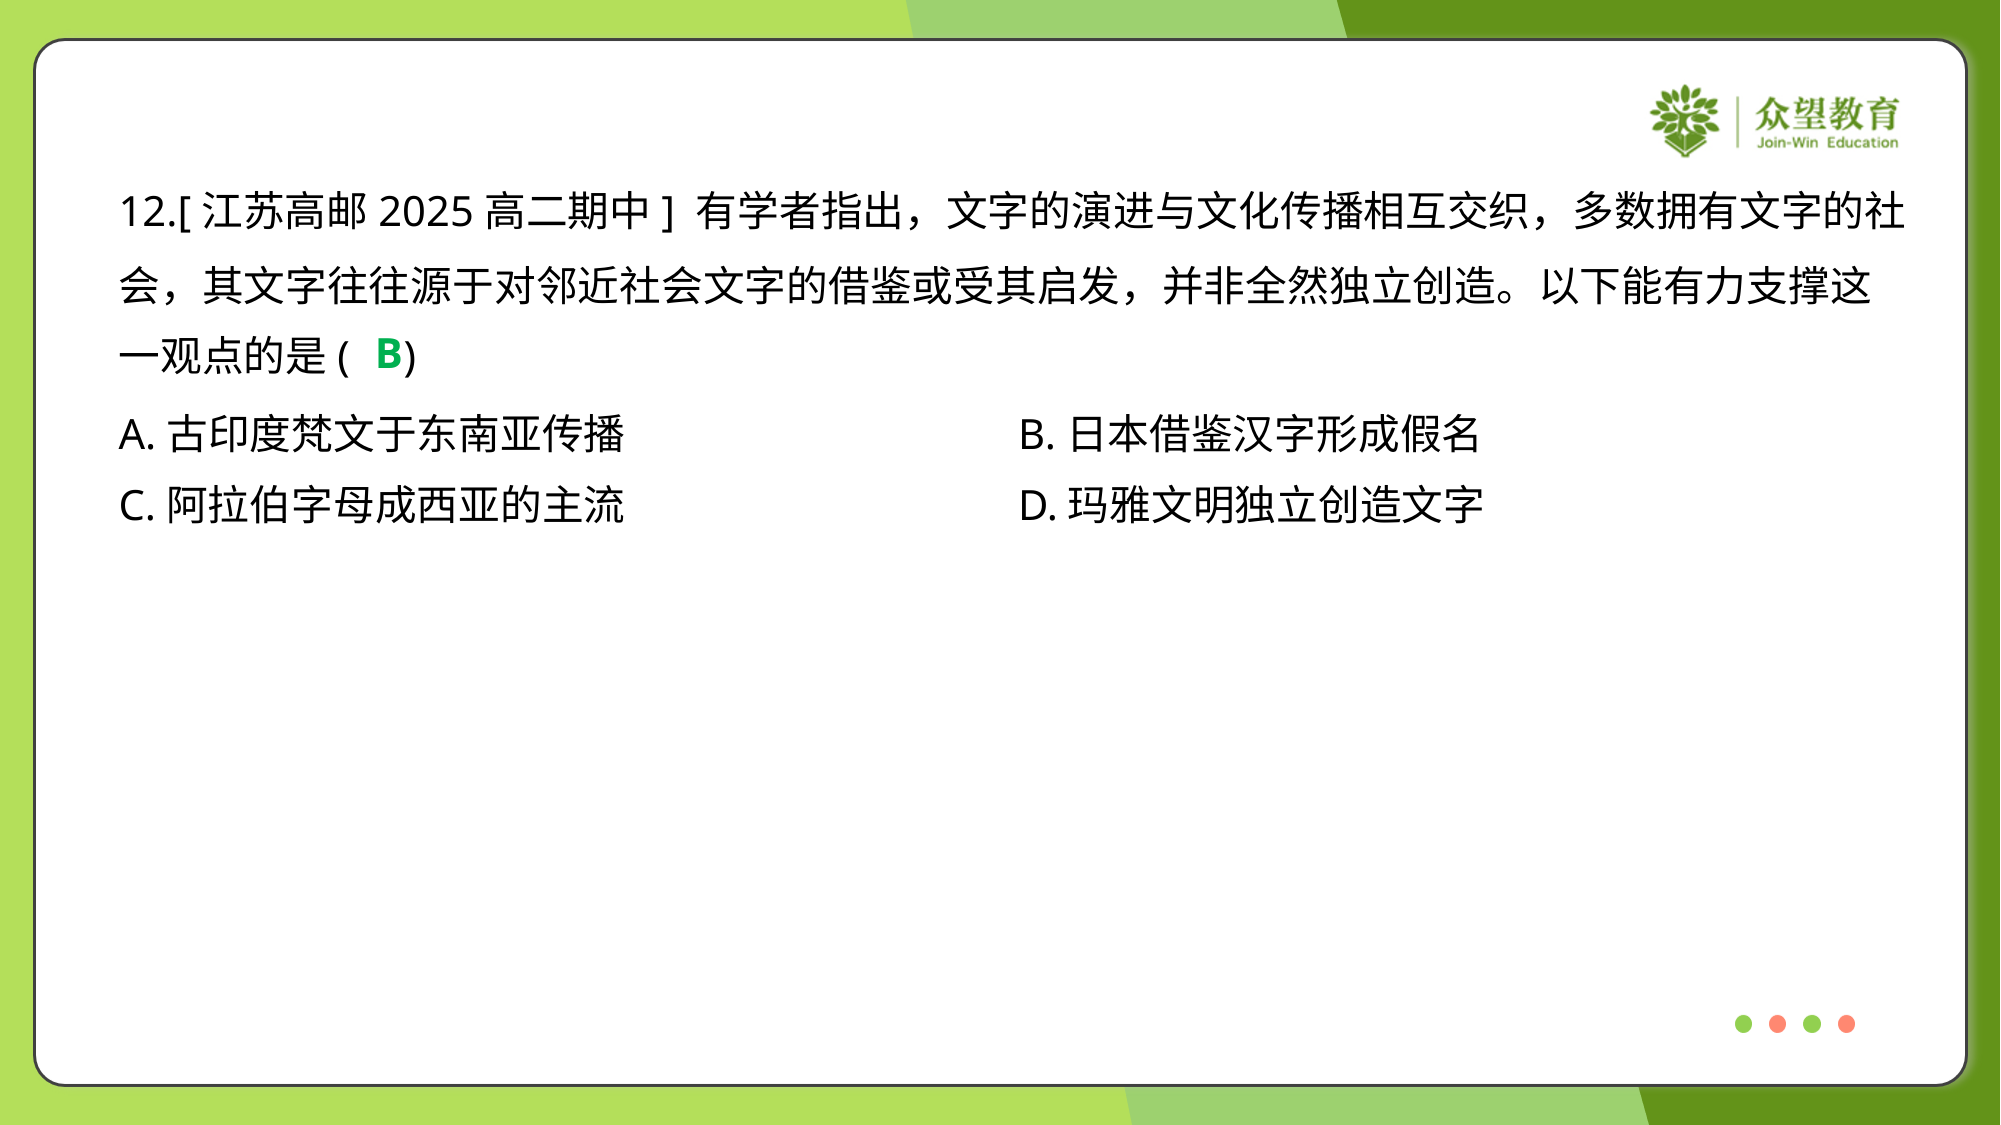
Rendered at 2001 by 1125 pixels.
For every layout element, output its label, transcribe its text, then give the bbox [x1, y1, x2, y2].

text_box B [359, 306, 419, 371]
picture [0, 0, 2000, 1125]
text_box A.古印度梵文于东南亚传播 B.日本借鉴汉字形成假名 C.阿拉伯字母成西亚的主流 D.玛雅文明独立创造文字 [118, 382, 1883, 522]
text_box 12.[江苏高邮2025高二期中] 有学者指出，文字的演进与文化传播相互交织，多数拥有文字的社 会，其文字往往源于对邻近社会文字的借鉴或受其启发，并非全然独立创造。以下能有力支撑这 一观点的是( ) [118, 159, 1883, 373]
